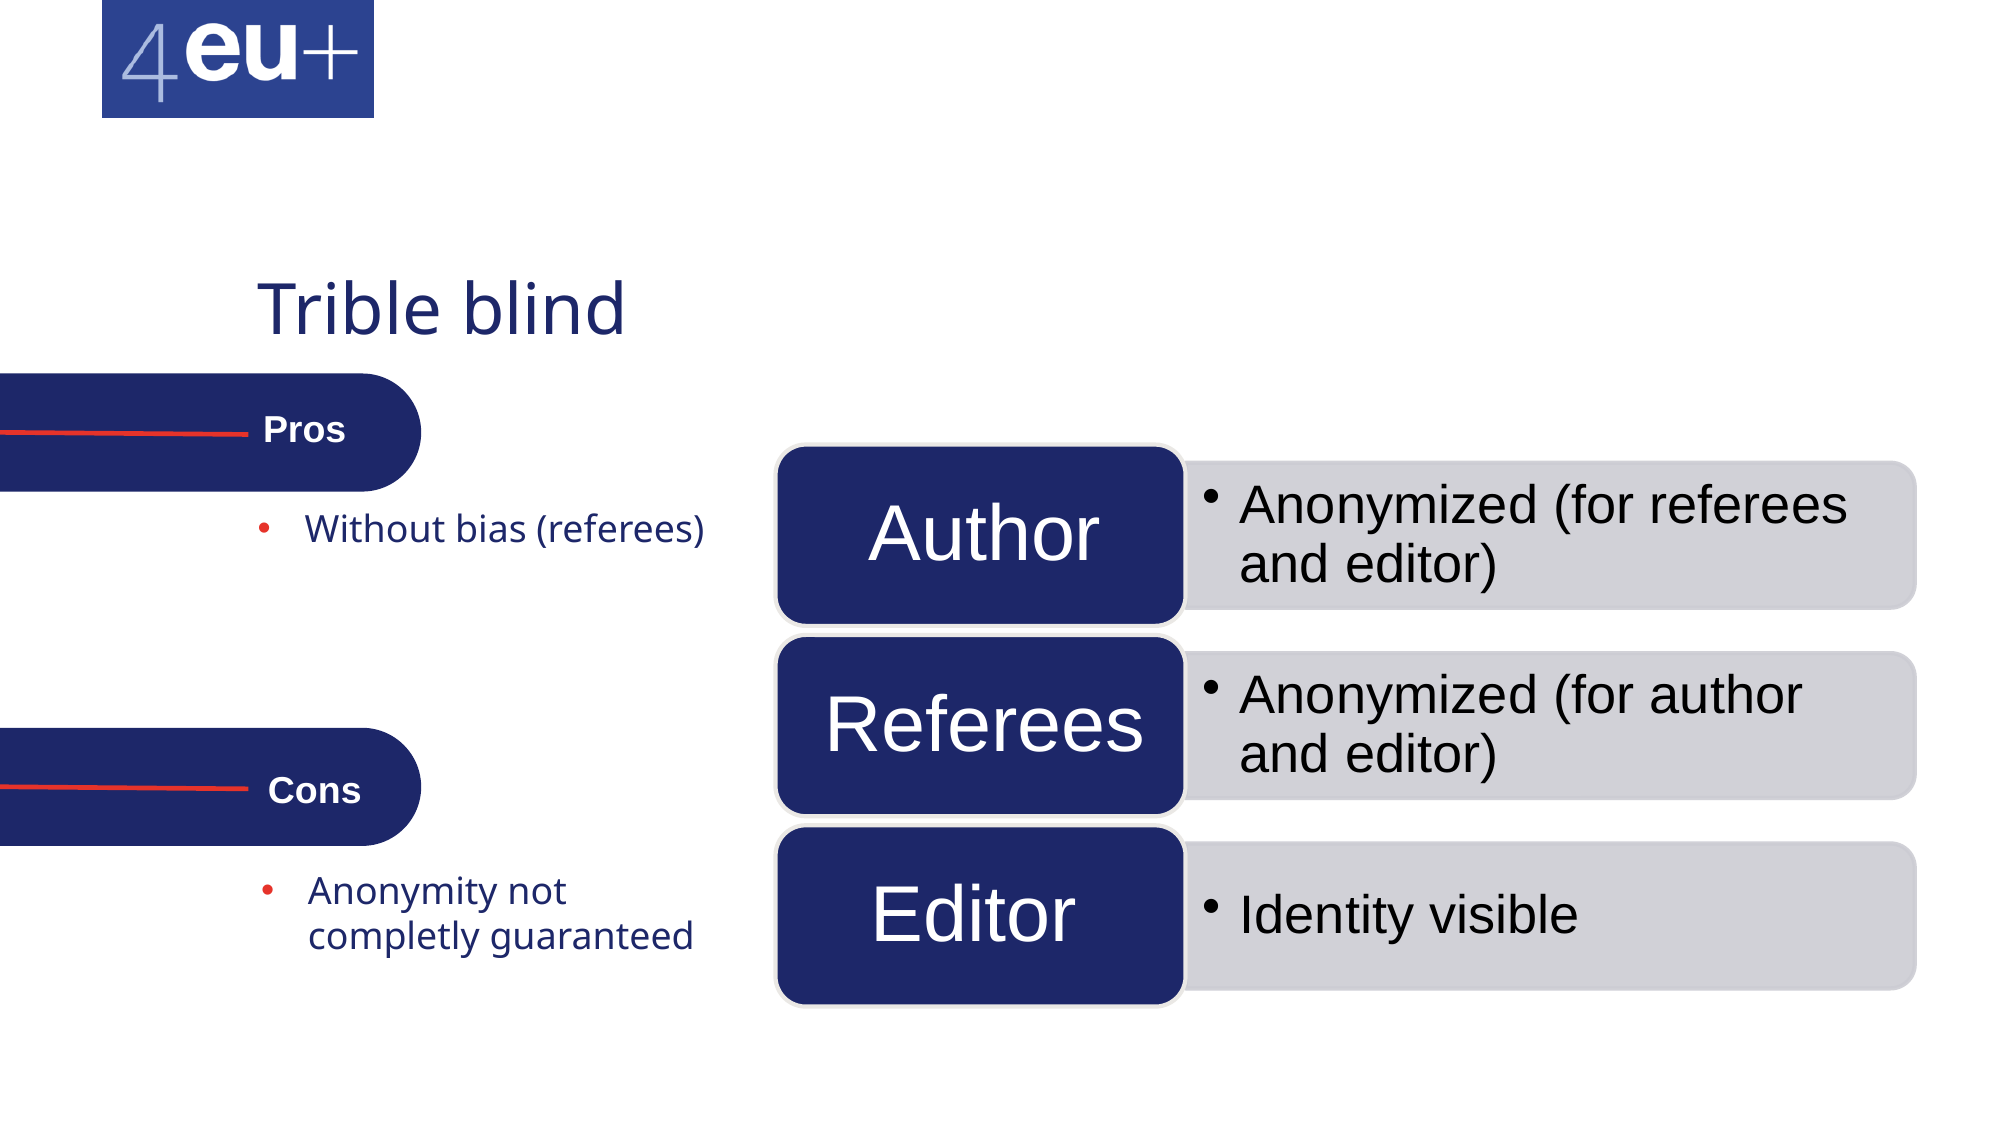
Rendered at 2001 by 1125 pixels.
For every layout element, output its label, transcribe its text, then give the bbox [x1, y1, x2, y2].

title Trible blind [251, 162, 1900, 350]
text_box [0, 786, 249, 790]
text_box Cons [253, 758, 770, 819]
text_box Pros [248, 397, 1221, 457]
text_box [0, 371, 412, 431]
list Without bias (referees) [251, 505, 737, 630]
text_box Anonymity not completly guaranteed [255, 867, 740, 992]
text_box [0, 442, 419, 494]
text_box [0, 725, 417, 849]
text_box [775, 444, 1915, 1008]
picture [102, 0, 374, 118]
